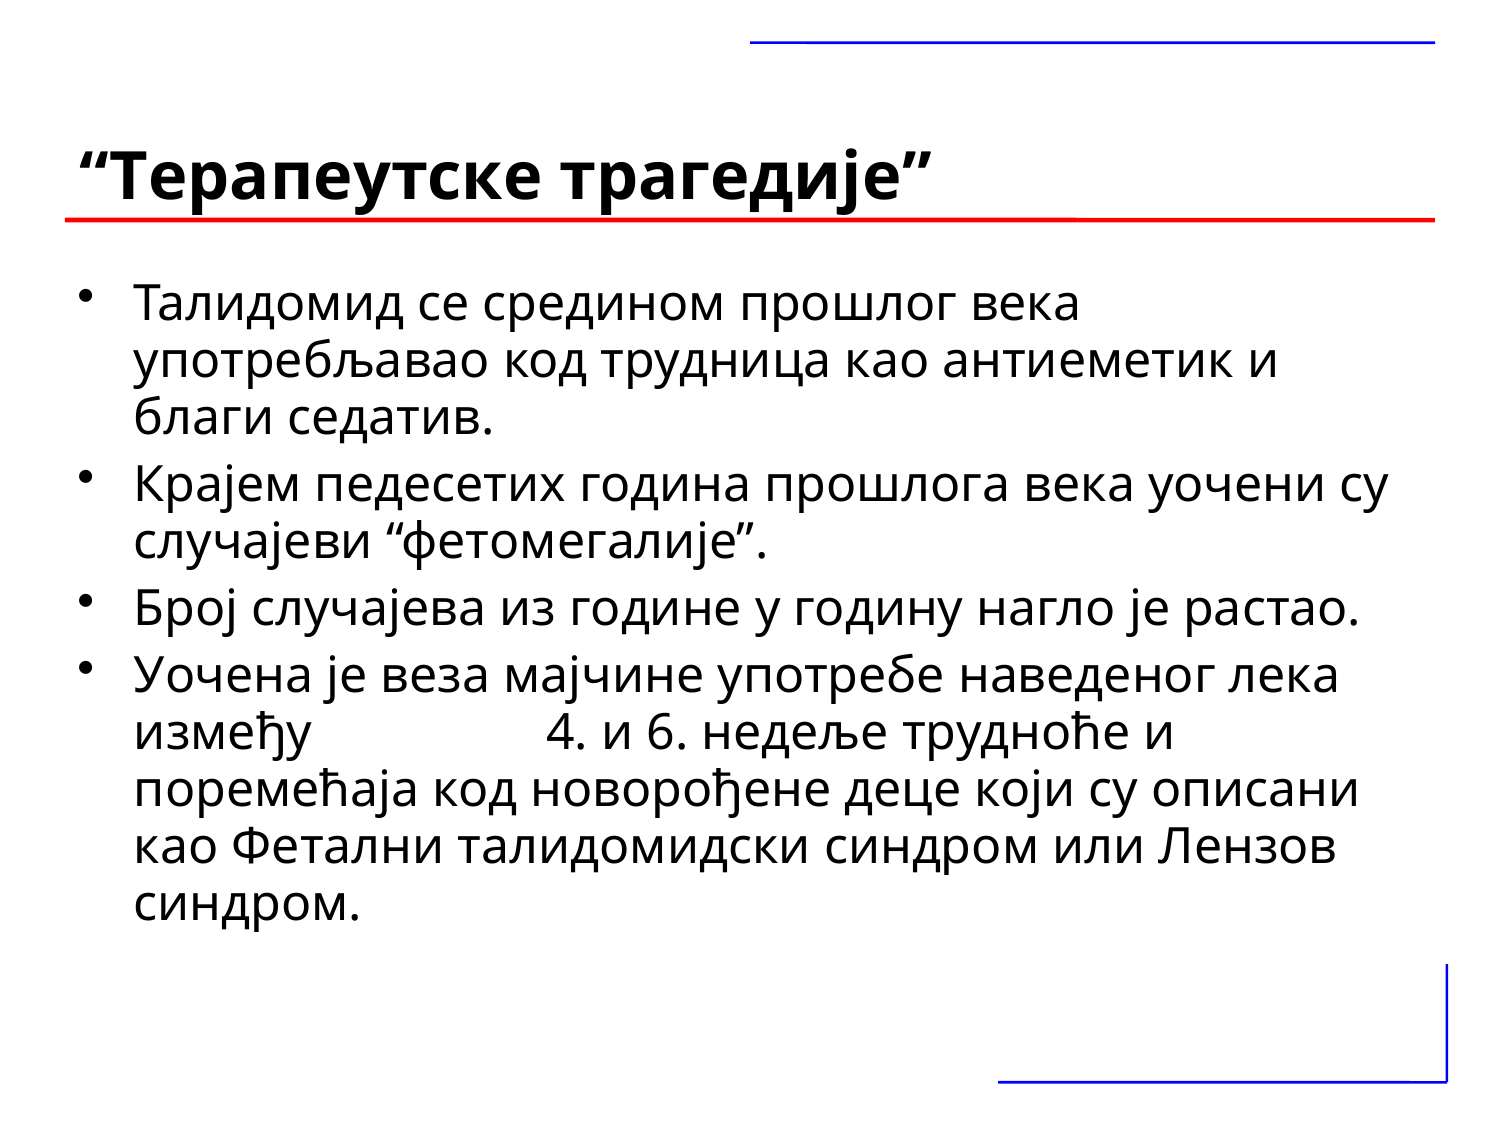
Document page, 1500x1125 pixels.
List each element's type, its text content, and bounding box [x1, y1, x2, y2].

title “Терапеутске трагедије” [64, 31, 1414, 221]
list Талидомид се средином прошлог века употребљавао код трудница као антиеметик и благи седатив. Крајем педесетих година прошлога века уочени су случајеви “фетомегалије”. Број случајева из године у годину нагло је растао. Уочена је веза мајчине употребе наведеног лека између 4. и 6. недеље трудноће и поремећаја код новорођене деце који су описани као Фетални талидомидски синдром или Лензов синдром. [62, 266, 1438, 1047]
